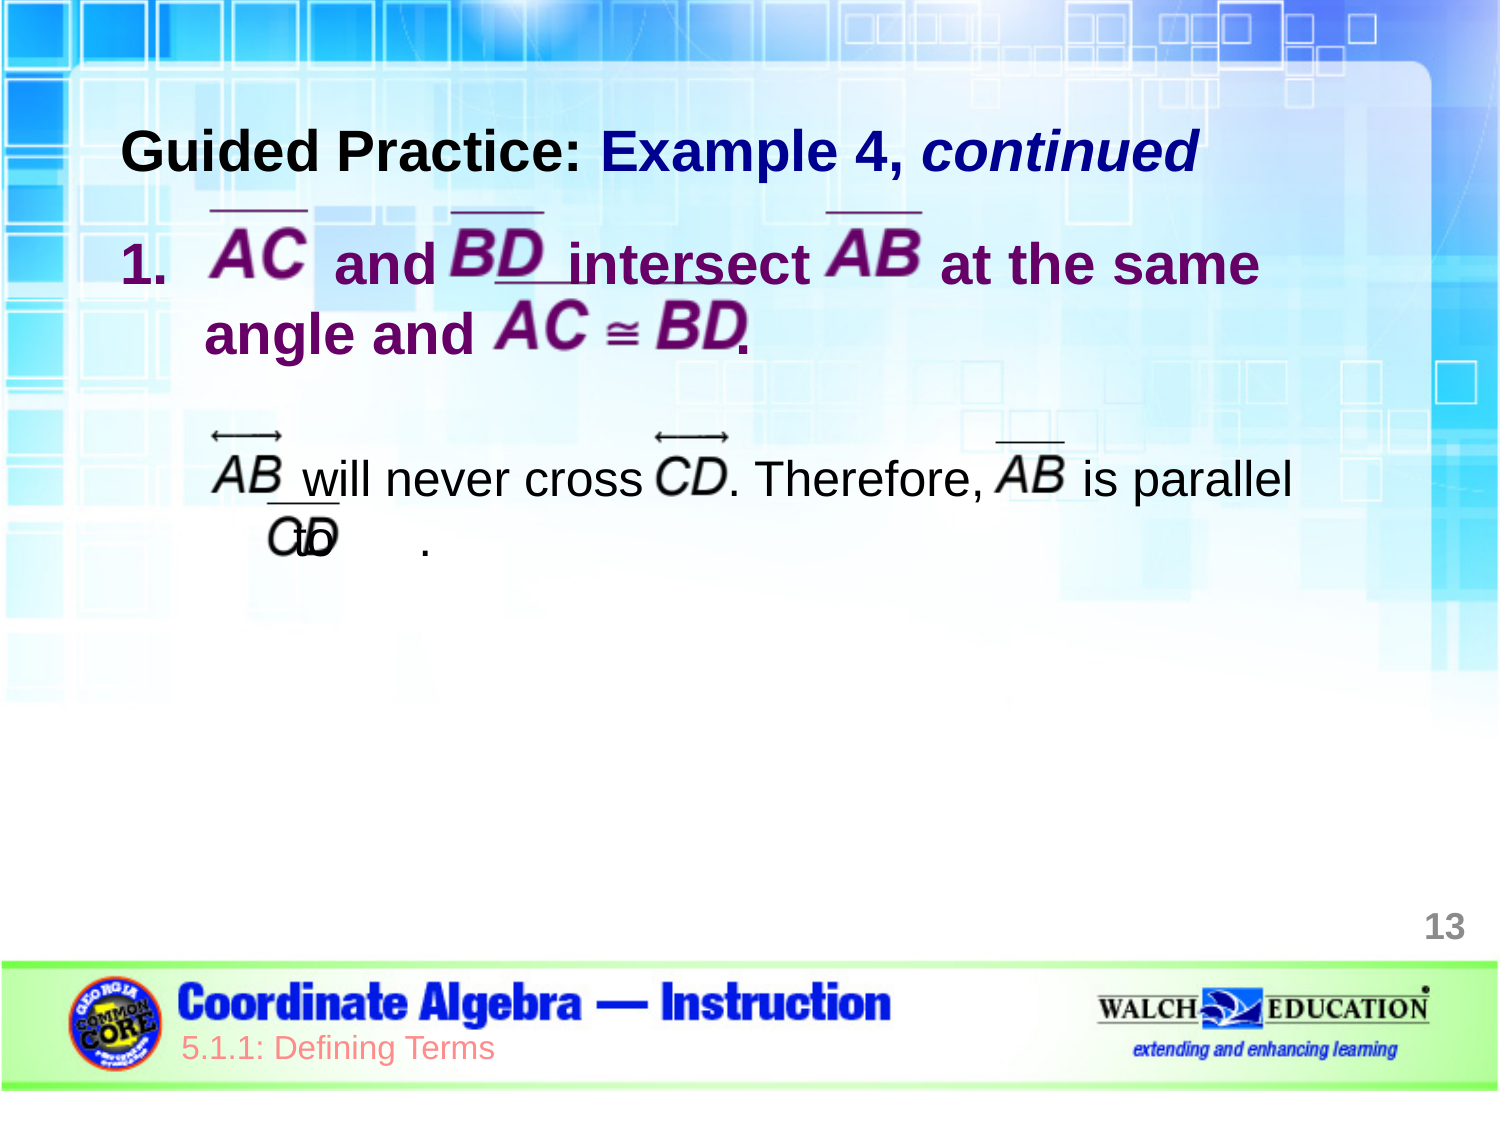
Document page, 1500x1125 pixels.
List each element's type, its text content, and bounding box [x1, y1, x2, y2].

footer 5.1.1: Defining Terms [166, 1024, 1080, 1069]
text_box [204, 204, 309, 283]
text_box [488, 276, 751, 355]
picture [1, 0, 1500, 1091]
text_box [264, 498, 342, 560]
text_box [820, 205, 925, 282]
slide_number 13 [1361, 901, 1481, 949]
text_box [991, 436, 1068, 496]
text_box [652, 427, 731, 499]
subtitle Guided Practice: Example 4, continued and intersect at the same angle and . will never cross . Therefore, is parallel to . [105, 105, 1394, 925]
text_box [445, 205, 547, 282]
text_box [207, 426, 284, 496]
